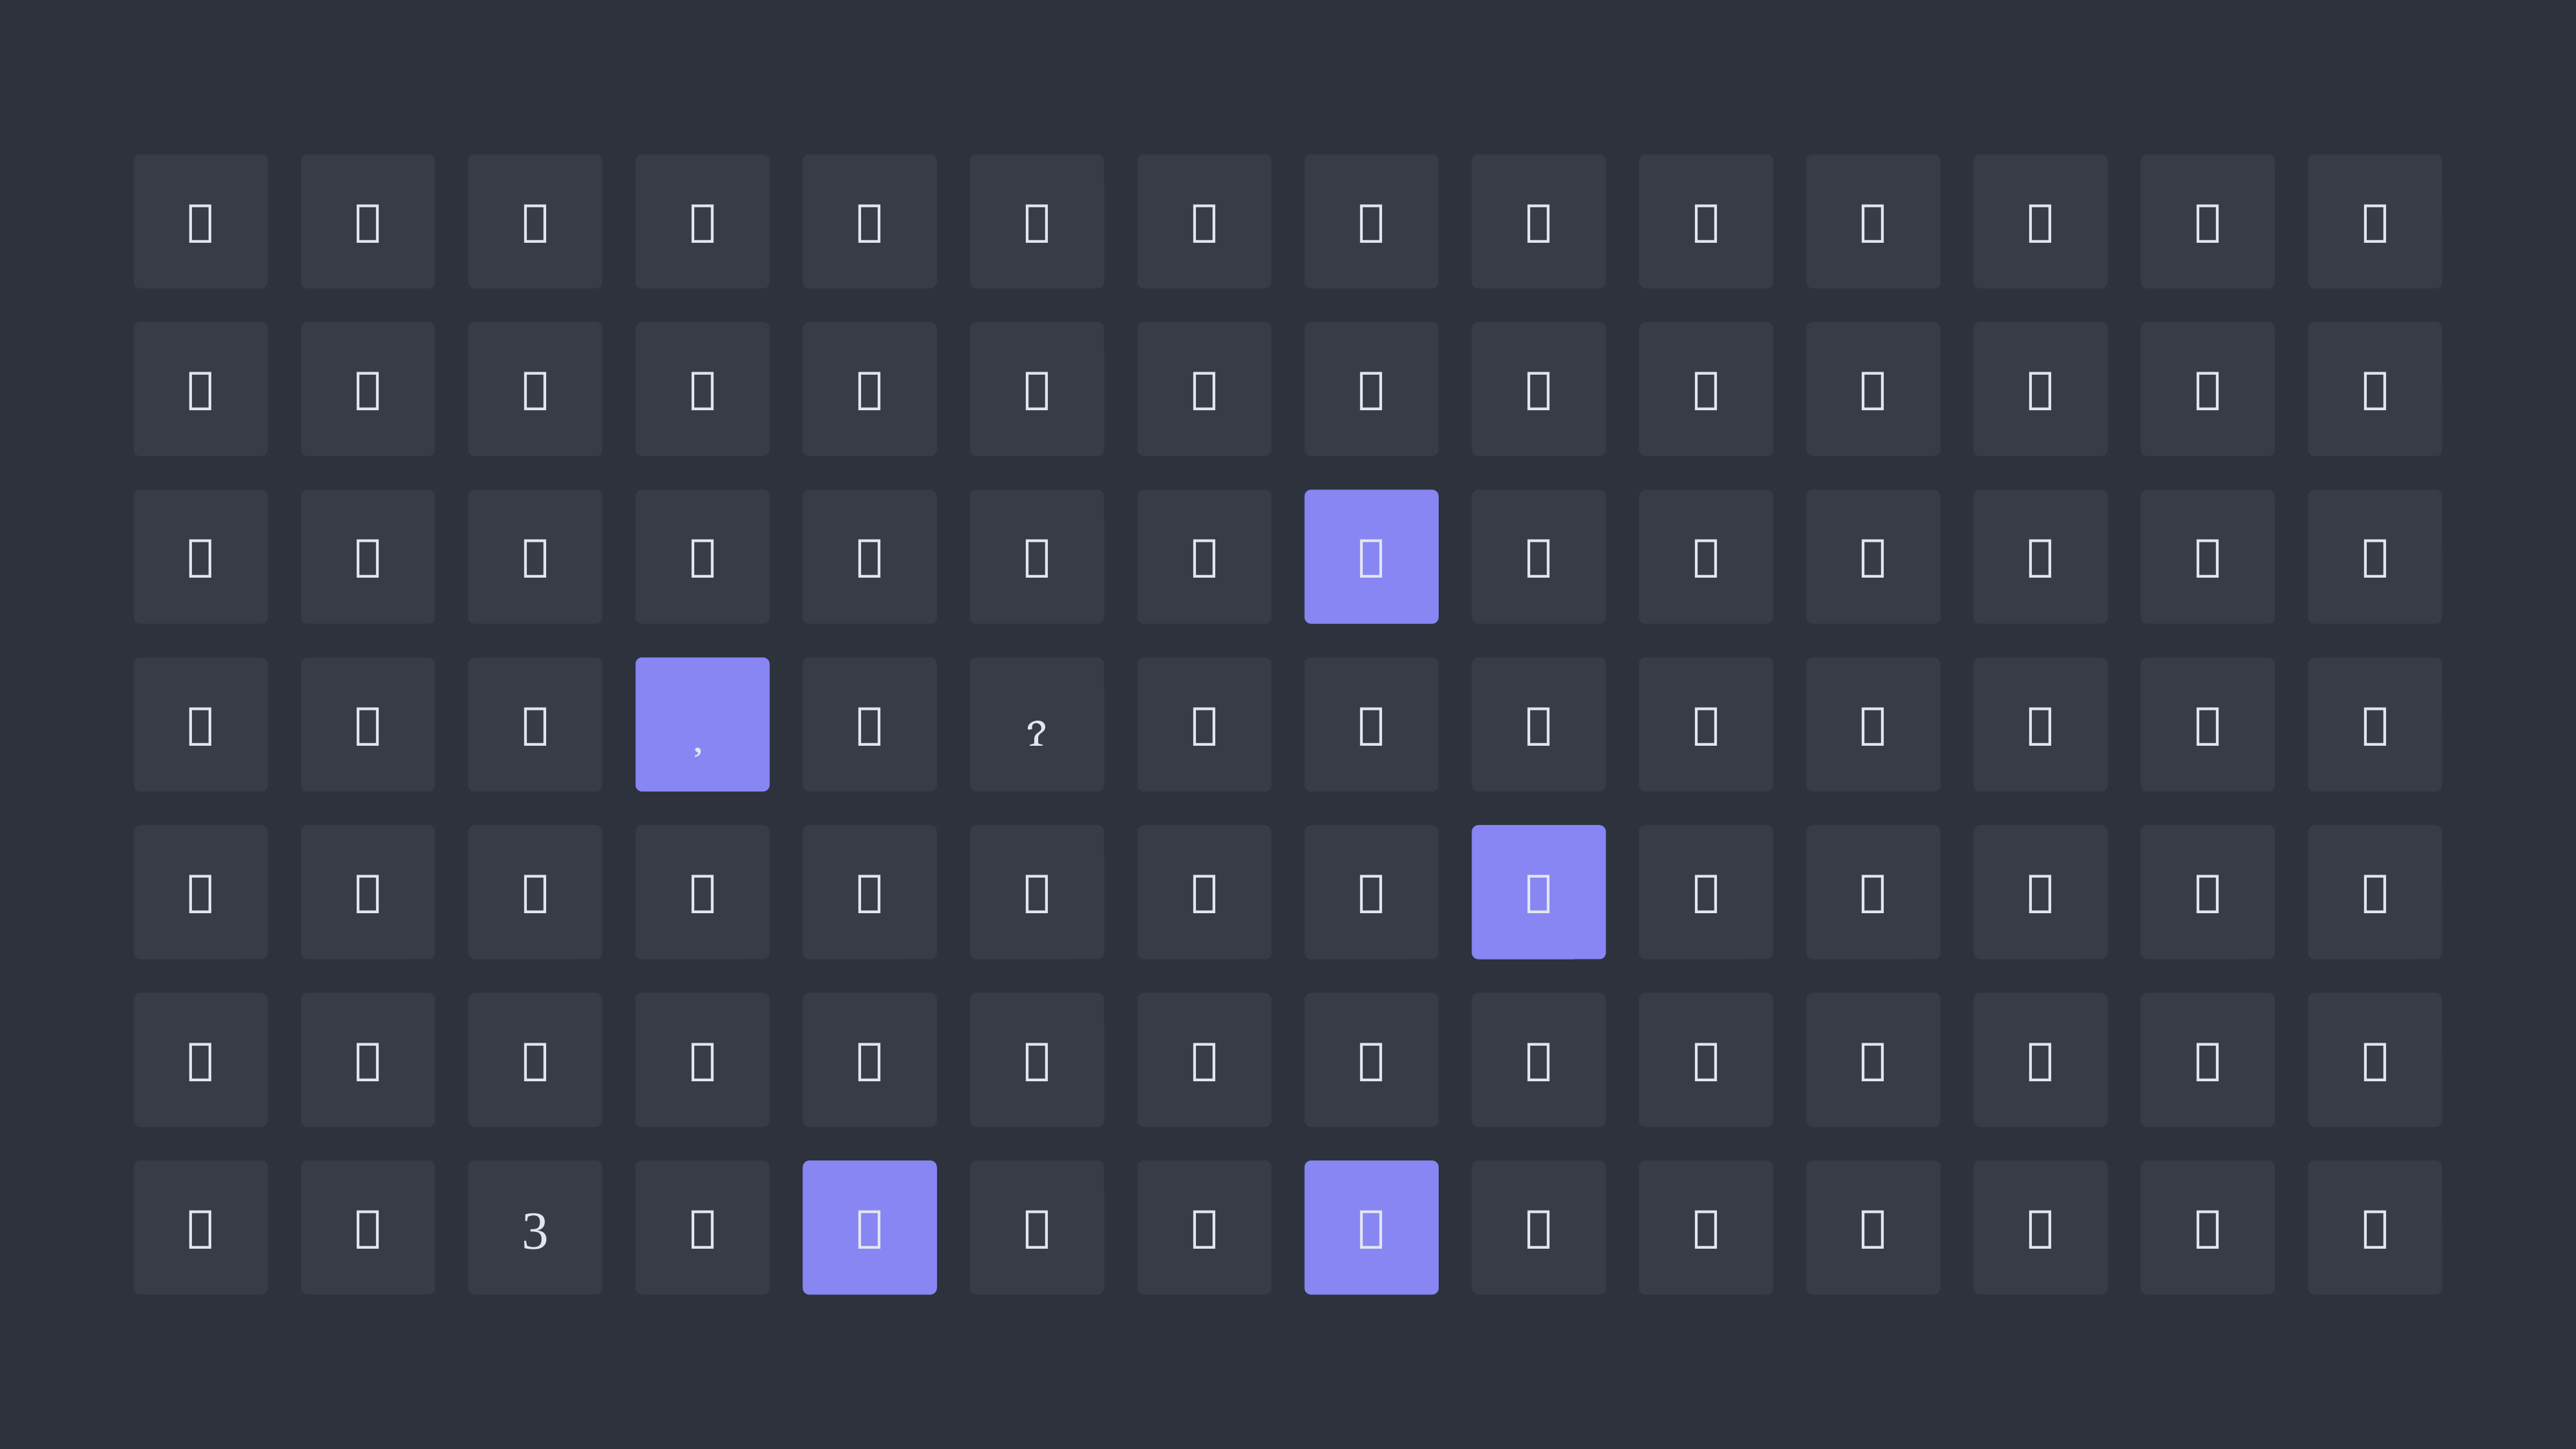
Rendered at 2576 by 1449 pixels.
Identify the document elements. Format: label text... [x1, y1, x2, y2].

text_box [1806, 657, 1941, 792]
text_box [970, 825, 1104, 960]
text_box  [686, 1195, 719, 1260]
text_box  [2192, 860, 2224, 925]
text_box [1639, 154, 1774, 289]
text_box [2307, 825, 2443, 960]
text_box  [2024, 1195, 2057, 1260]
text_box [1304, 321, 1439, 457]
text_box  [1690, 1195, 1723, 1260]
text_box [2141, 154, 2275, 289]
text_box  [1690, 1027, 1723, 1092]
text_box [1973, 321, 2108, 457]
text_box  [686, 357, 719, 422]
text_box  [1690, 189, 1723, 254]
text_box [802, 154, 937, 289]
text_box  [352, 692, 384, 757]
text_box  [2359, 524, 2392, 589]
text_box [802, 825, 937, 960]
text_box  [693, 692, 712, 757]
text_box  [184, 1195, 217, 1260]
text_box [1137, 825, 1272, 960]
text_box  [1857, 860, 1890, 925]
text_box [1137, 321, 1272, 457]
text_box  [1188, 692, 1221, 757]
text_box  [1355, 692, 1388, 757]
text_box  [352, 357, 384, 422]
text_box  [2024, 692, 2057, 757]
text_box  [2192, 524, 2224, 589]
text_box [468, 1160, 603, 1295]
text_box [1639, 489, 1774, 624]
text_box  [184, 860, 217, 925]
text_box [2307, 1160, 2443, 1295]
text_box  [184, 524, 217, 589]
text_box [468, 321, 603, 457]
text_box  [853, 1195, 886, 1260]
text_box [2307, 321, 2443, 457]
text_box  [1021, 189, 1054, 254]
text_box [970, 321, 1104, 457]
text_box [635, 154, 770, 289]
text_box  [1188, 357, 1221, 422]
text_box [301, 154, 435, 289]
text_box [970, 992, 1104, 1127]
text_box  [1857, 1195, 1890, 1260]
text_box  [1355, 524, 1388, 589]
text_box [1472, 825, 1606, 960]
text_box  [1857, 1027, 1890, 1092]
text_box [970, 154, 1104, 289]
text_box  [1857, 357, 1890, 422]
text_box [1304, 992, 1439, 1127]
text_box  [853, 692, 886, 757]
text_box  [2359, 189, 2392, 254]
text_box [133, 825, 268, 960]
text_box  [2359, 1195, 2392, 1260]
text_box [301, 992, 435, 1127]
text_box  [2192, 1195, 2224, 1260]
text_box  [1188, 189, 1221, 254]
text_box  [686, 189, 719, 254]
text_box  [519, 524, 552, 589]
text_box  [522, 1195, 549, 1260]
text_box  [2024, 860, 2057, 925]
text_box [1806, 1160, 1941, 1295]
text_box [1639, 321, 1774, 457]
text_box [1973, 1160, 2108, 1295]
text_box [1304, 154, 1439, 289]
text_box [635, 321, 770, 457]
text_box [1973, 154, 2108, 289]
text_box [1639, 1160, 1774, 1295]
text_box  [1690, 860, 1723, 925]
text_box  [1021, 524, 1054, 589]
text_box [133, 657, 268, 792]
text_box [1304, 825, 1439, 960]
text_box [635, 992, 770, 1127]
text_box  [352, 860, 384, 925]
text_box [1137, 657, 1272, 792]
text_box  [2192, 1027, 2224, 1092]
text_box [1304, 489, 1439, 624]
text_box [468, 992, 603, 1127]
text_box  [352, 1195, 384, 1260]
text_box [2141, 657, 2275, 792]
text_box  [1188, 1027, 1221, 1092]
text_box [802, 1160, 937, 1295]
text_box  [352, 1027, 384, 1092]
text_box  [2024, 357, 2057, 422]
text_box [635, 1160, 770, 1295]
text_box  [1355, 860, 1388, 925]
text_box  [352, 524, 384, 589]
text_box [133, 992, 268, 1127]
text_box  [1355, 1195, 1388, 1260]
text_box  [2192, 189, 2224, 254]
text_box  [853, 860, 886, 925]
text_box  [1026, 692, 1048, 757]
text_box  [1522, 692, 1555, 757]
text_box [635, 657, 770, 792]
text_box [2141, 825, 2275, 960]
text_box  [1857, 524, 1890, 589]
text_box [2141, 489, 2275, 624]
text_box  [1355, 189, 1388, 254]
text_box [802, 992, 937, 1127]
text_box [1472, 657, 1606, 792]
text_box [133, 1160, 268, 1295]
text_box [468, 657, 603, 792]
text_box [635, 489, 770, 624]
text_box [301, 321, 435, 457]
text_box [1472, 992, 1606, 1127]
text_box  [2024, 189, 2057, 254]
text_box  [184, 692, 217, 757]
text_box  [184, 1027, 217, 1092]
text_box  [1355, 357, 1388, 422]
text_box  [1522, 860, 1555, 925]
text_box  [853, 189, 886, 254]
text_box [133, 154, 268, 289]
text_box [301, 1160, 435, 1295]
text_box  [1690, 692, 1723, 757]
text_box [2141, 992, 2275, 1127]
text_box  [2192, 357, 2224, 422]
text_box  [1857, 189, 1889, 254]
text_box [1639, 992, 1774, 1127]
text_box [1806, 321, 1941, 457]
text_box  [2359, 860, 2392, 925]
text_box  [1021, 1195, 1054, 1260]
text_box [2307, 657, 2443, 792]
text_box [1806, 489, 1941, 624]
text_box [2141, 321, 2275, 457]
text_box [1304, 657, 1439, 792]
text_box  [686, 524, 719, 589]
text_box [1137, 154, 1272, 289]
text_box [301, 825, 435, 960]
text_box [802, 657, 937, 792]
text_box  [1690, 357, 1723, 422]
text_box  [1021, 357, 1054, 422]
text_box  [2359, 1027, 2392, 1092]
text_box  [2024, 1027, 2057, 1092]
text_box  [853, 524, 886, 589]
text_box  [2359, 692, 2392, 757]
text_box  [1522, 1027, 1555, 1092]
text_box  [519, 1027, 552, 1092]
text_box [1472, 489, 1606, 624]
text_box [1973, 657, 2108, 792]
text_box  [1021, 860, 1054, 925]
text_box  [1188, 860, 1221, 925]
text_box  [519, 692, 552, 757]
text_box  [352, 189, 384, 254]
text_box [802, 489, 937, 624]
text_box  [519, 860, 552, 925]
text_box  [1021, 1027, 1054, 1092]
text_box  [1522, 189, 1555, 254]
text_box [301, 489, 435, 624]
text_box [301, 657, 435, 792]
text_box  [686, 1027, 719, 1092]
text_box [1806, 992, 1941, 1127]
text_box [2141, 1160, 2275, 1295]
text_box [635, 825, 770, 960]
text_box [1639, 657, 1774, 792]
text_box  [1857, 692, 1890, 757]
text_box [2307, 154, 2443, 289]
text_box  [1188, 524, 1221, 589]
text_box  [184, 189, 217, 254]
text_box [2307, 992, 2443, 1127]
text_box [970, 489, 1104, 624]
text_box  [853, 1027, 886, 1092]
text_box  [2024, 524, 2057, 589]
text_box [468, 154, 603, 289]
text_box  [1355, 1027, 1388, 1092]
text_box  [519, 189, 552, 254]
text_box [1973, 992, 2108, 1127]
text_box [1639, 825, 1774, 960]
text_box  [1690, 524, 1723, 589]
text_box  [1522, 357, 1555, 422]
text_box [1472, 321, 1606, 457]
text_box  [2359, 357, 2392, 422]
text_box  [519, 357, 552, 422]
text_box  [686, 860, 719, 925]
text_box [802, 321, 937, 457]
text_box [1137, 489, 1272, 624]
text_box [1472, 1160, 1606, 1295]
text_box [1806, 154, 1941, 289]
text_box  [2192, 692, 2224, 757]
text_box [468, 825, 603, 960]
text_box [970, 657, 1104, 792]
text_box [1137, 1160, 1272, 1295]
text_box  [1522, 524, 1555, 589]
text_box [133, 489, 268, 624]
text_box [970, 1160, 1104, 1295]
text_box [1973, 825, 2108, 960]
text_box [2307, 489, 2443, 624]
text_box [1137, 992, 1272, 1127]
text_box  [1188, 1195, 1221, 1260]
text_box  [1522, 1195, 1555, 1260]
text_box [1304, 1160, 1439, 1295]
text_box  [853, 357, 886, 422]
text_box [1472, 154, 1606, 289]
text_box [468, 489, 603, 624]
text_box [1973, 489, 2108, 624]
text_box [133, 321, 268, 457]
text_box [1806, 825, 1941, 960]
text_box  [184, 357, 217, 422]
